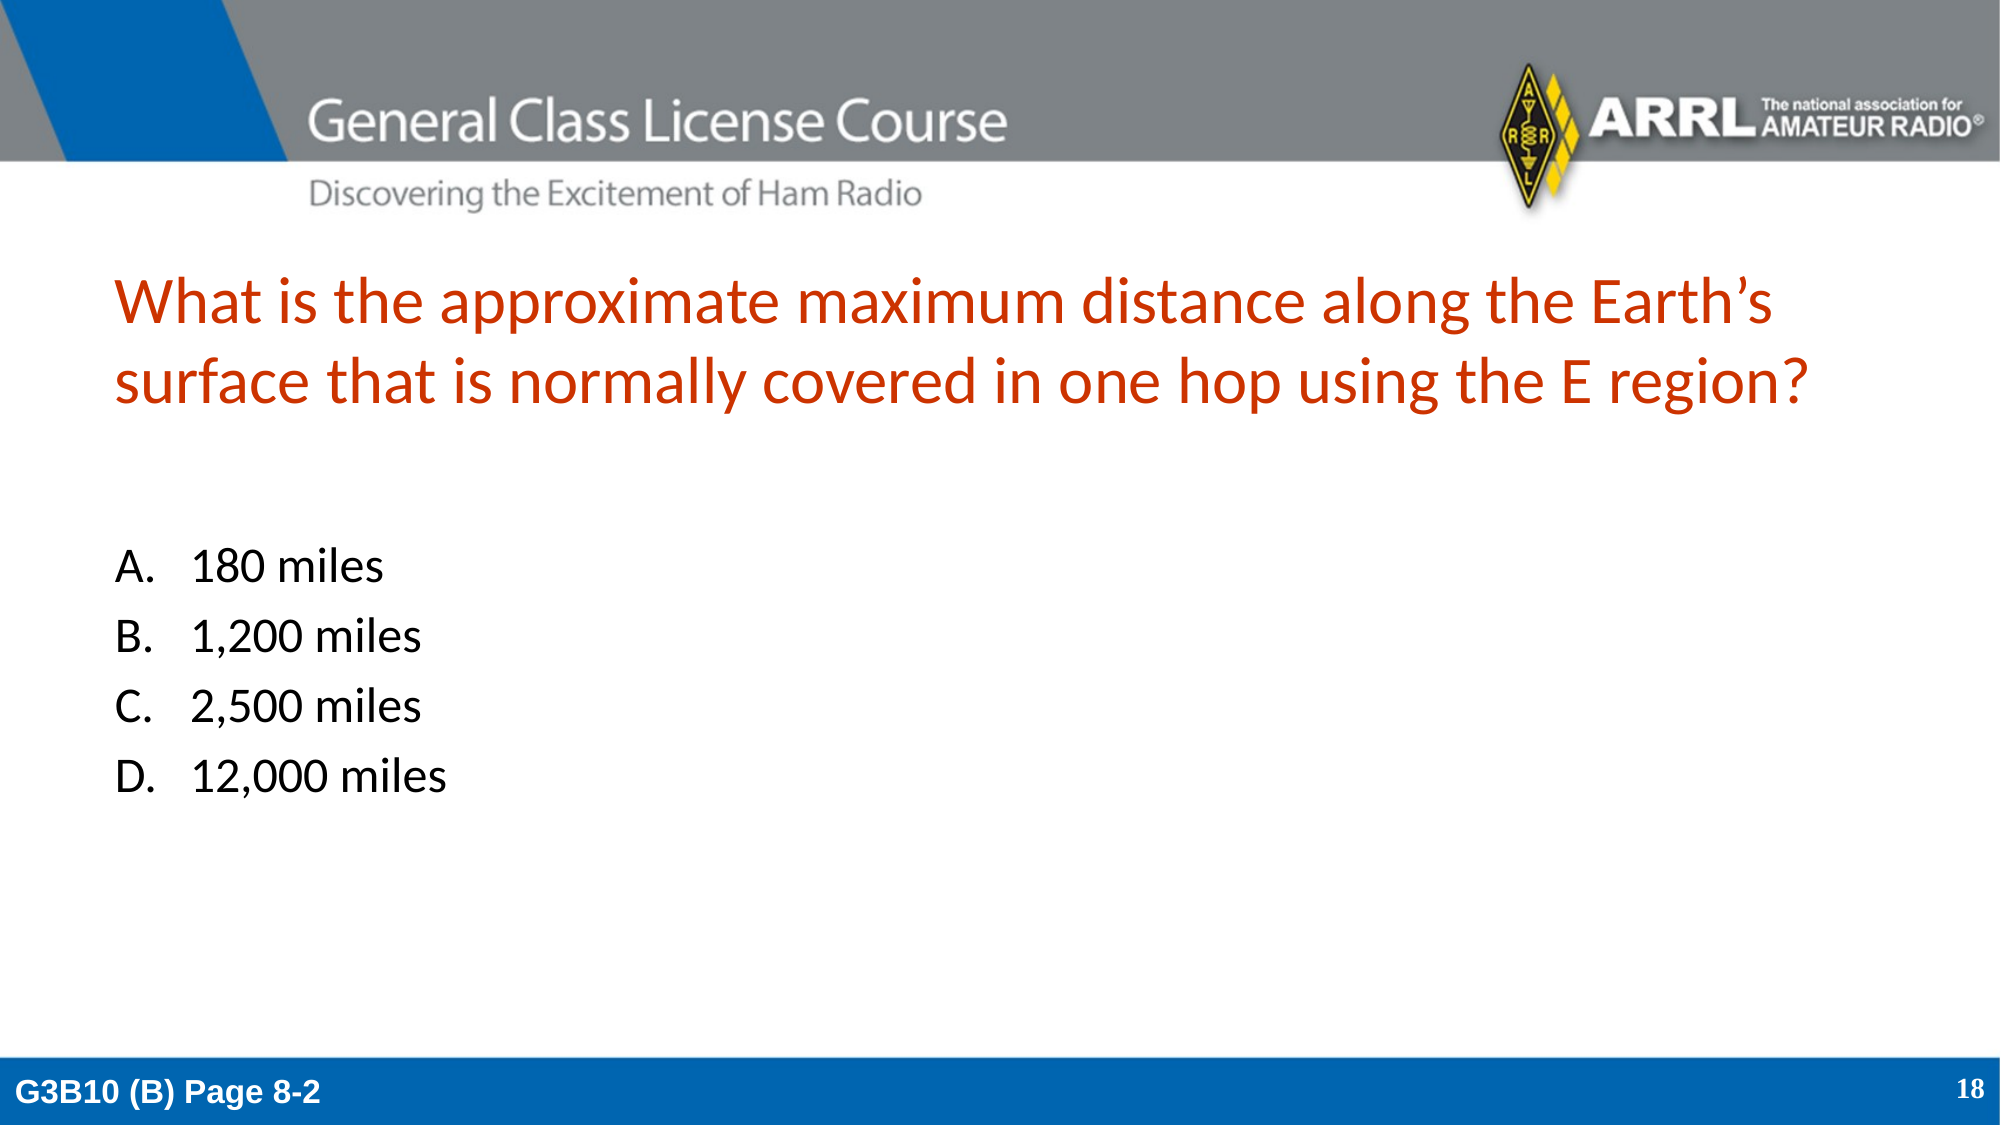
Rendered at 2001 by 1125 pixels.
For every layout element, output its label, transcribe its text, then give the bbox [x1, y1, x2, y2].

text_box 18 [1875, 1062, 2000, 1113]
list 180 miles 1,200 miles 2,500 miles 12,000 miles [99, 525, 1900, 1005]
picture [0, 0, 2001, 1125]
text_box G3B10 (B) Page 8-2 [0, 1062, 1313, 1118]
title What is the approximate maximum distance along the Earth’s surface that is normally covered in one hop using the E region? [99, 249, 1900, 468]
